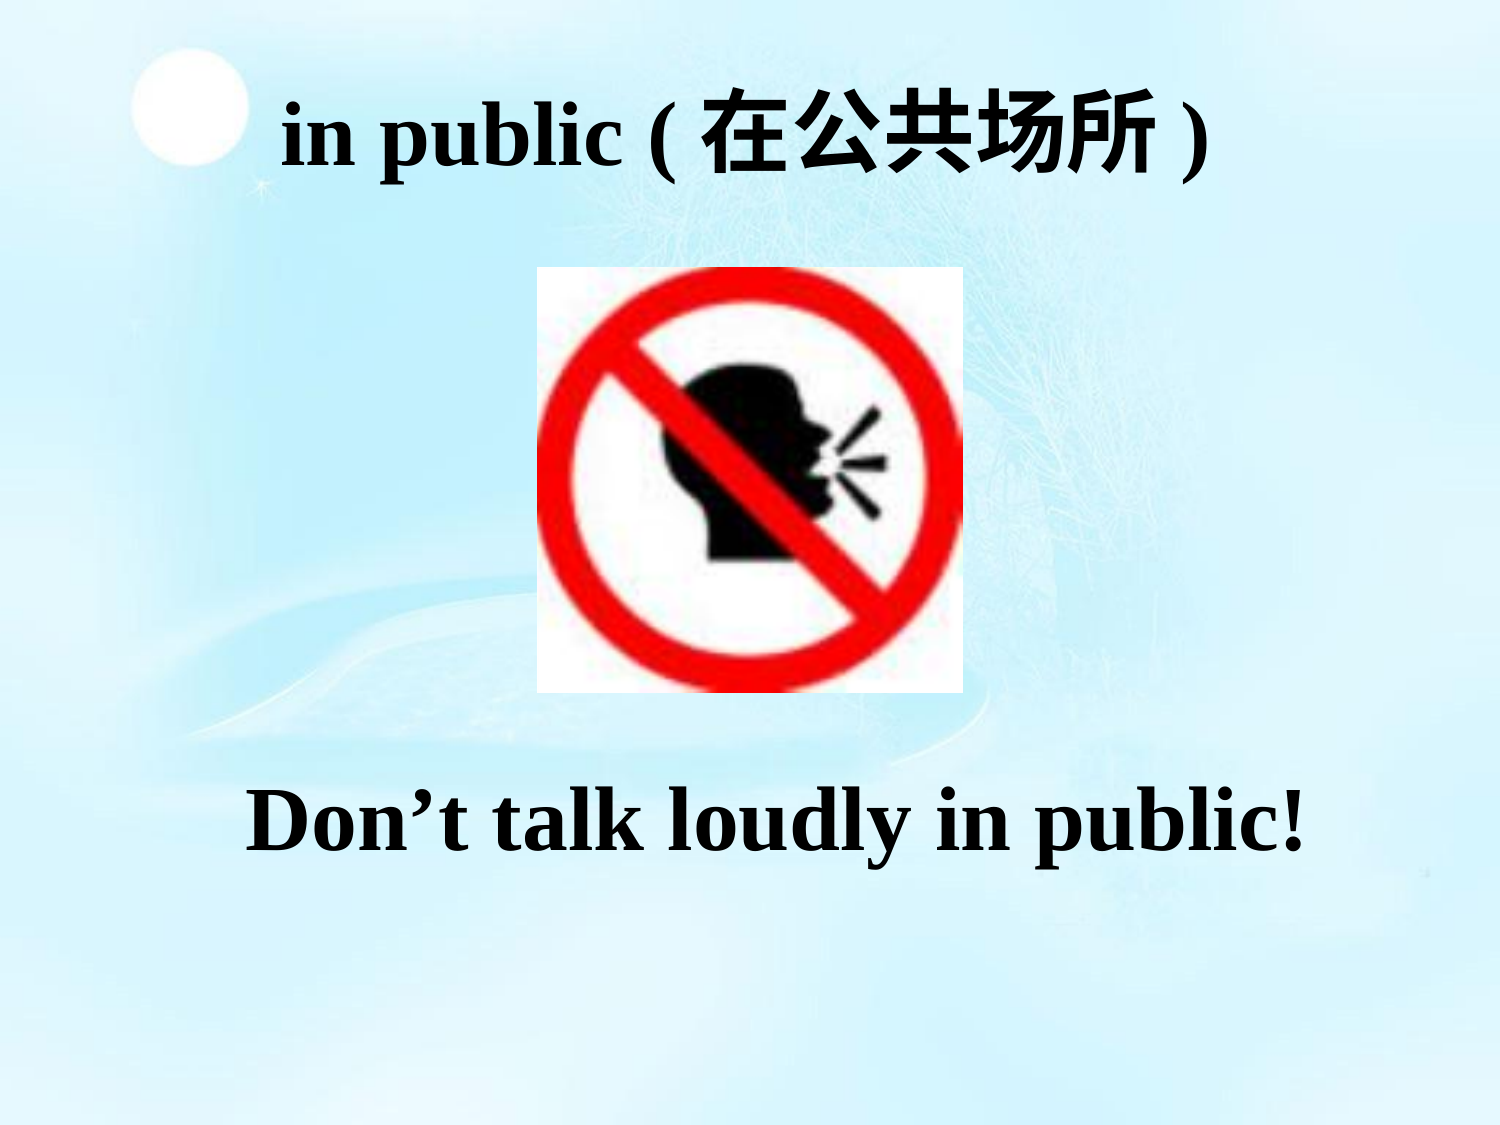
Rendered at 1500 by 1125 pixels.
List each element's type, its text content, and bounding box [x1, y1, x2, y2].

text_box Don’t talk loudly in public! [230, 751, 1381, 877]
text_box in public (在公共场所) [265, 66, 1303, 191]
picture [0, 0, 1500, 1125]
